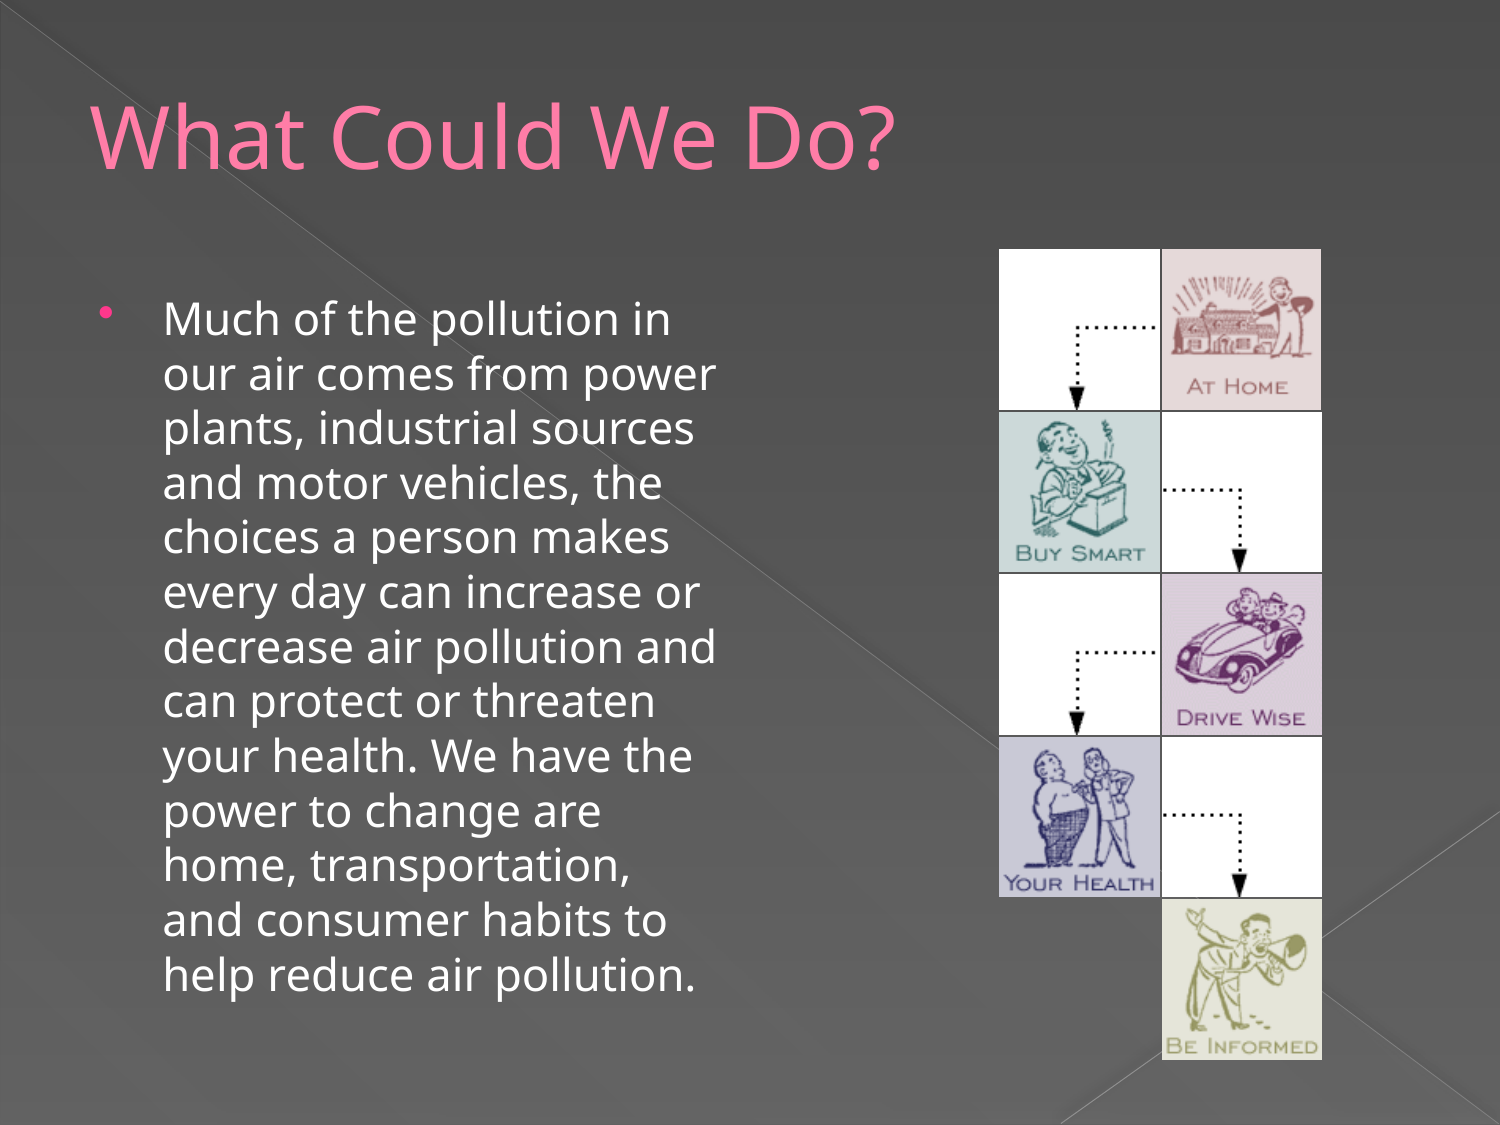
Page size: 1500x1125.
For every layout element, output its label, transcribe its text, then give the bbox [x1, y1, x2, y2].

picture [1162, 574, 1323, 735]
picture [1162, 899, 1323, 1060]
picture [999, 412, 1160, 573]
picture [999, 737, 1160, 898]
list Much of the pollution in our air comes from power plants, industrial sources and motor vehicles, the choices a person makes every day can increase or decrease air pollution and can protect or threaten your health. We have the power to change are home, transportation, and consumer habits to help reduce air pollution. [75, 282, 738, 1025]
picture [999, 574, 1160, 735]
picture [1162, 249, 1321, 410]
title What Could We Do? [75, 43, 1425, 225]
picture [999, 249, 1160, 410]
picture [1162, 412, 1323, 573]
picture [1162, 737, 1323, 898]
